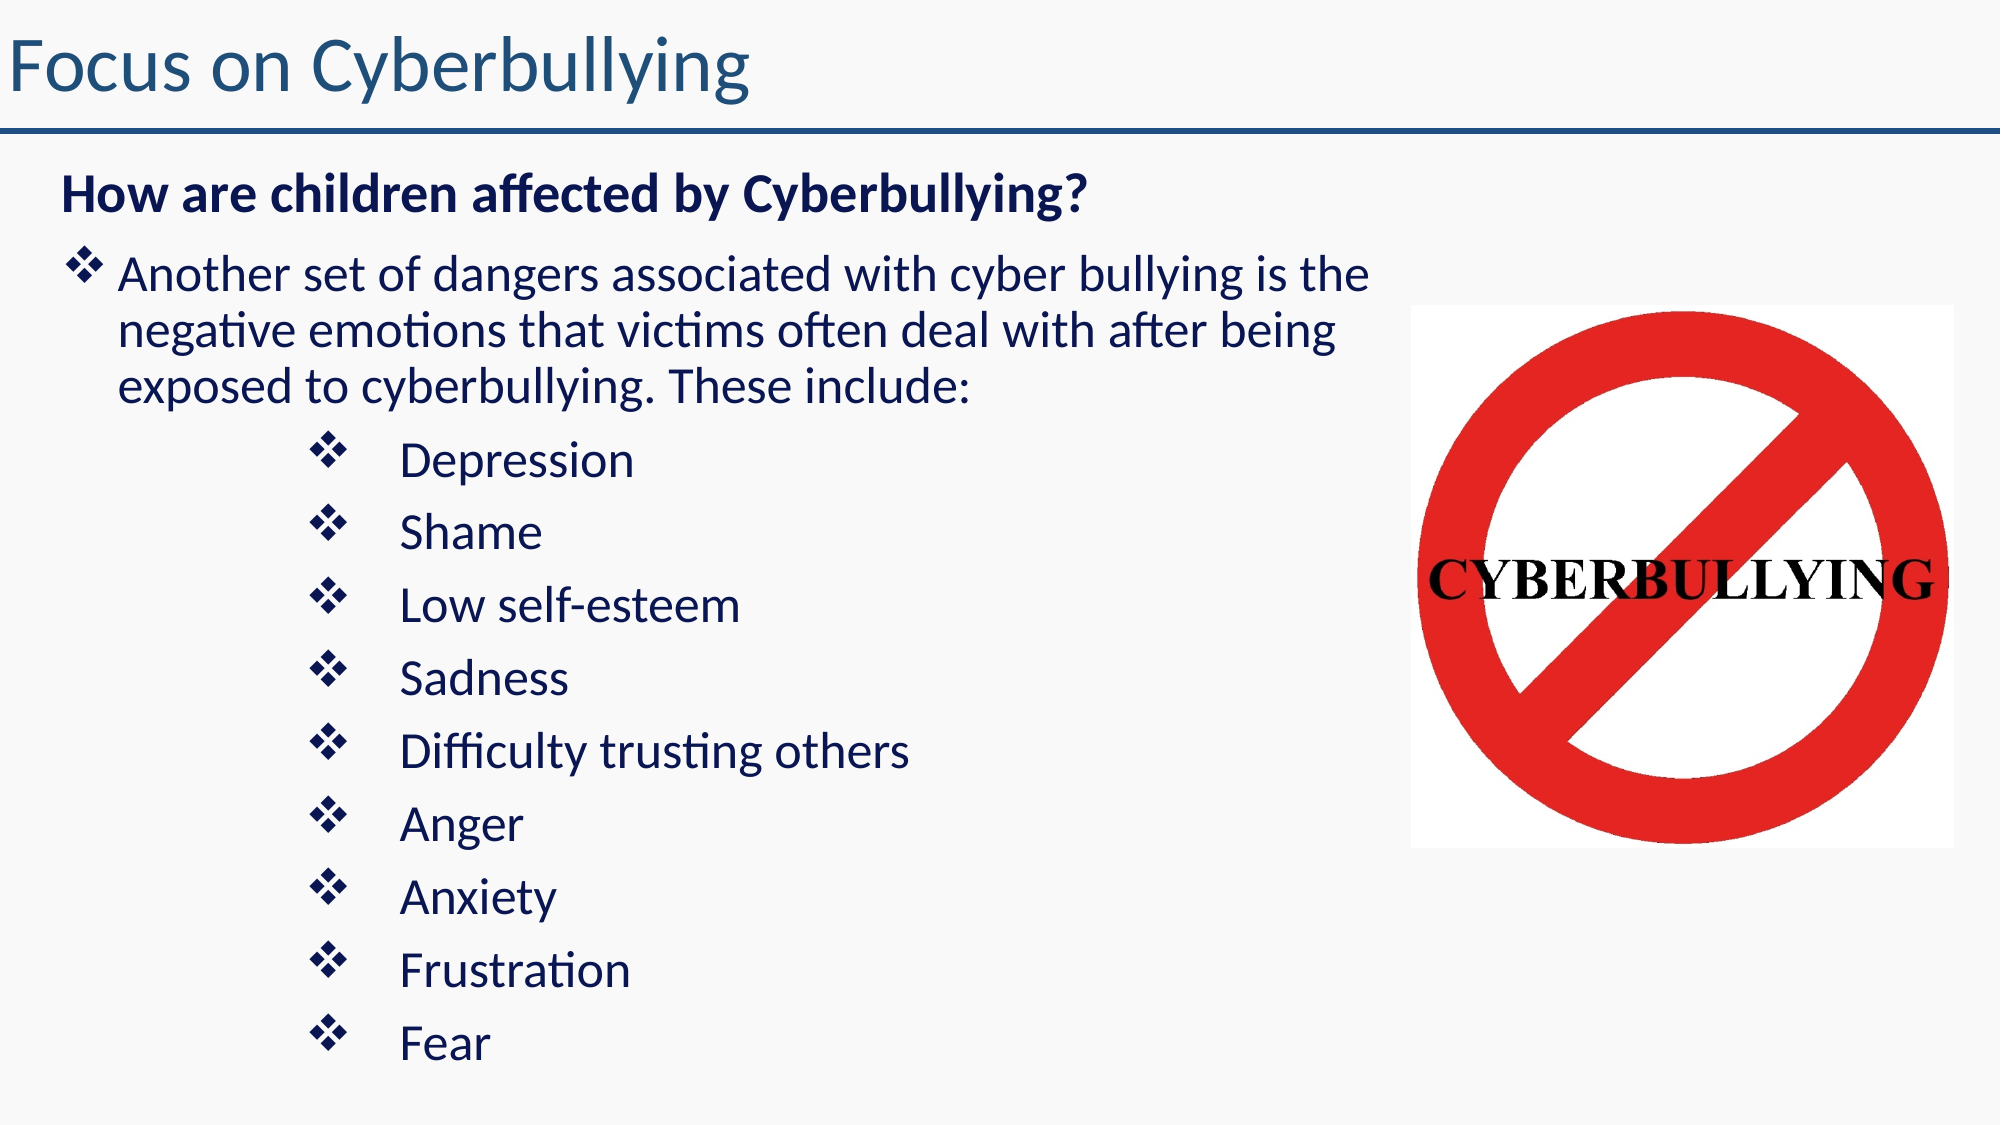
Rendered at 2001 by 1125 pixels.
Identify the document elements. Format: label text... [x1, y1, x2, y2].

list How are children affected by Cyberbullying? Another set of dangers associated with cyber bullying is the negative emotions that victims often deal with after being exposed to cyberbullying. These include: Depression Shame Low self-esteem Sadness Difficulty trusting others Anger Anxiety Frustration Fear [52, 155, 1392, 1071]
picture [1411, 305, 1954, 848]
title Focus on Cyberbullying [0, 0, 2000, 131]
